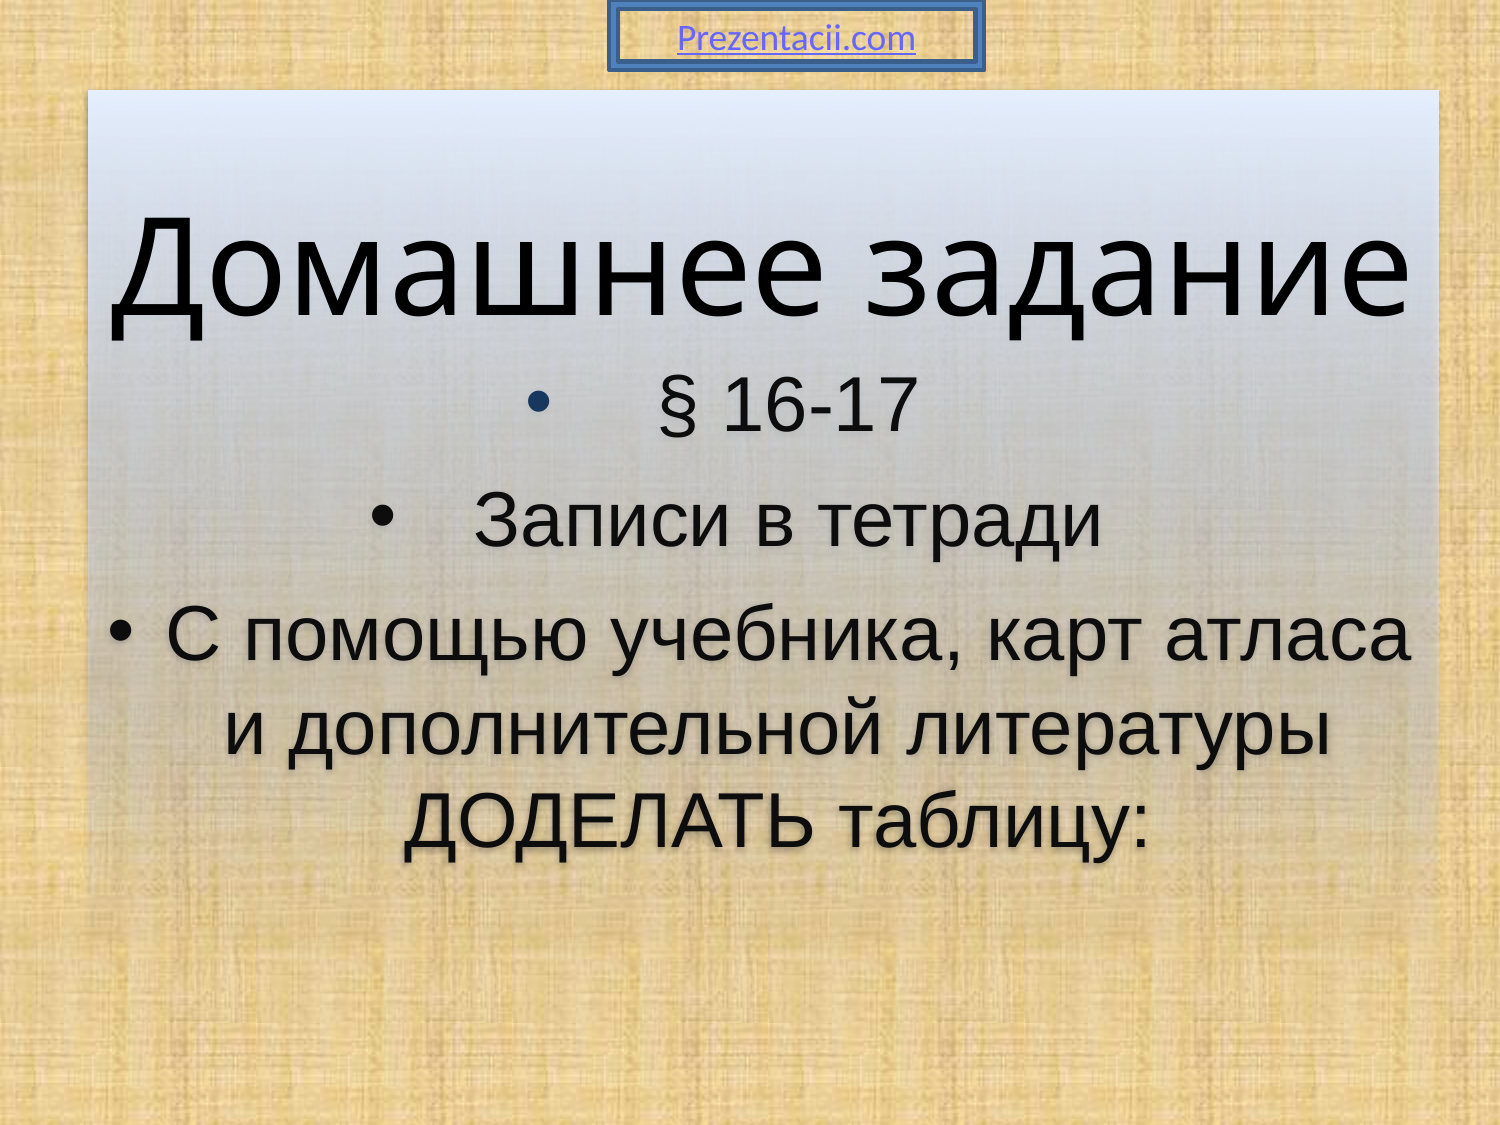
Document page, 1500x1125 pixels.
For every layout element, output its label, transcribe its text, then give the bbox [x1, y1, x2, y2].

text_box Домашнее задание § 16-17 Записи в тетради С помощью учебника, карт атласа и дополнительной литературы ДОДЕЛАТЬ таблицу: [88, 90, 1439, 953]
picture [620, 11, 973, 59]
picture [0, 0, 1500, 1125]
text_box Prezentacii.com [607, 0, 986, 72]
